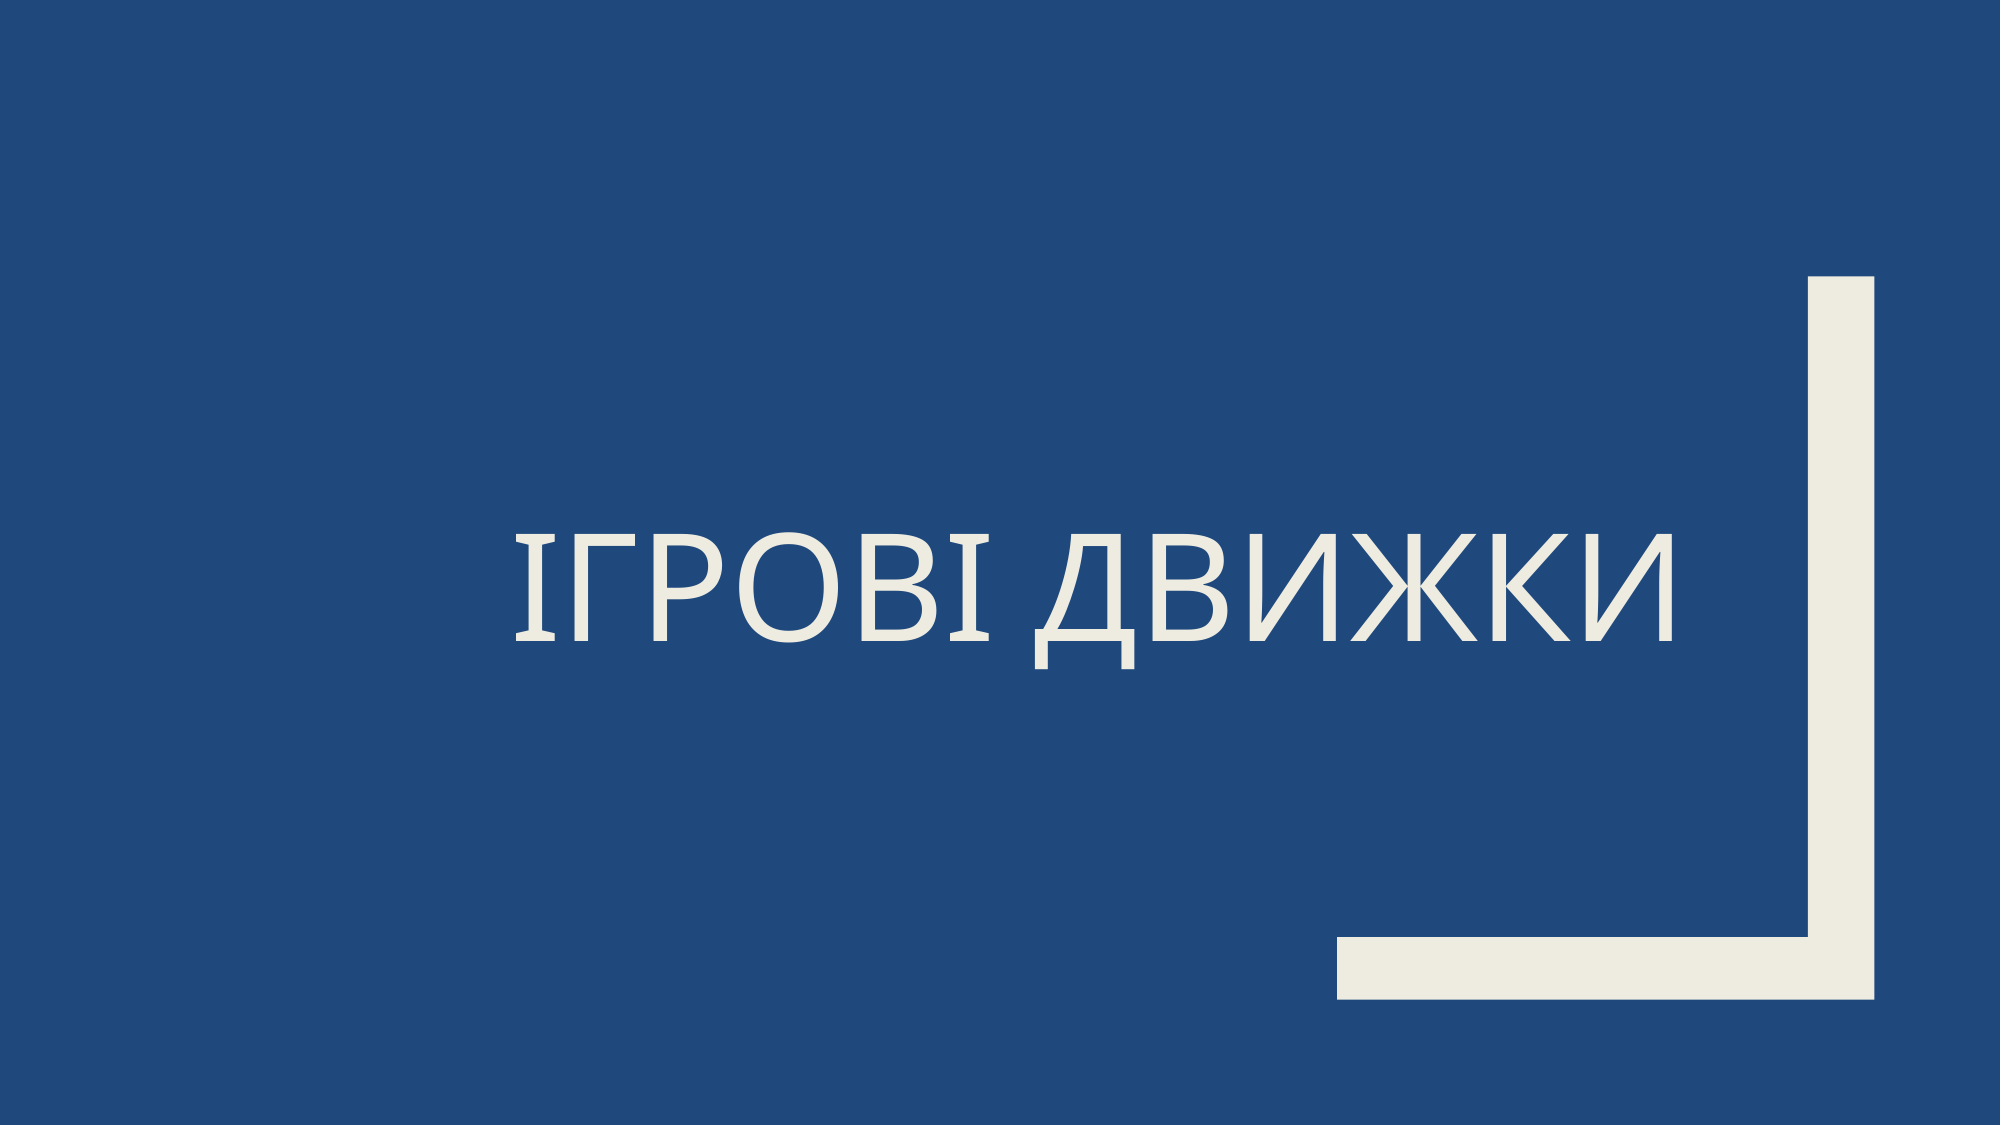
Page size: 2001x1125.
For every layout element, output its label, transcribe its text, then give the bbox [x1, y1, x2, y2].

title Ігрові движки [125, 213, 1703, 682]
